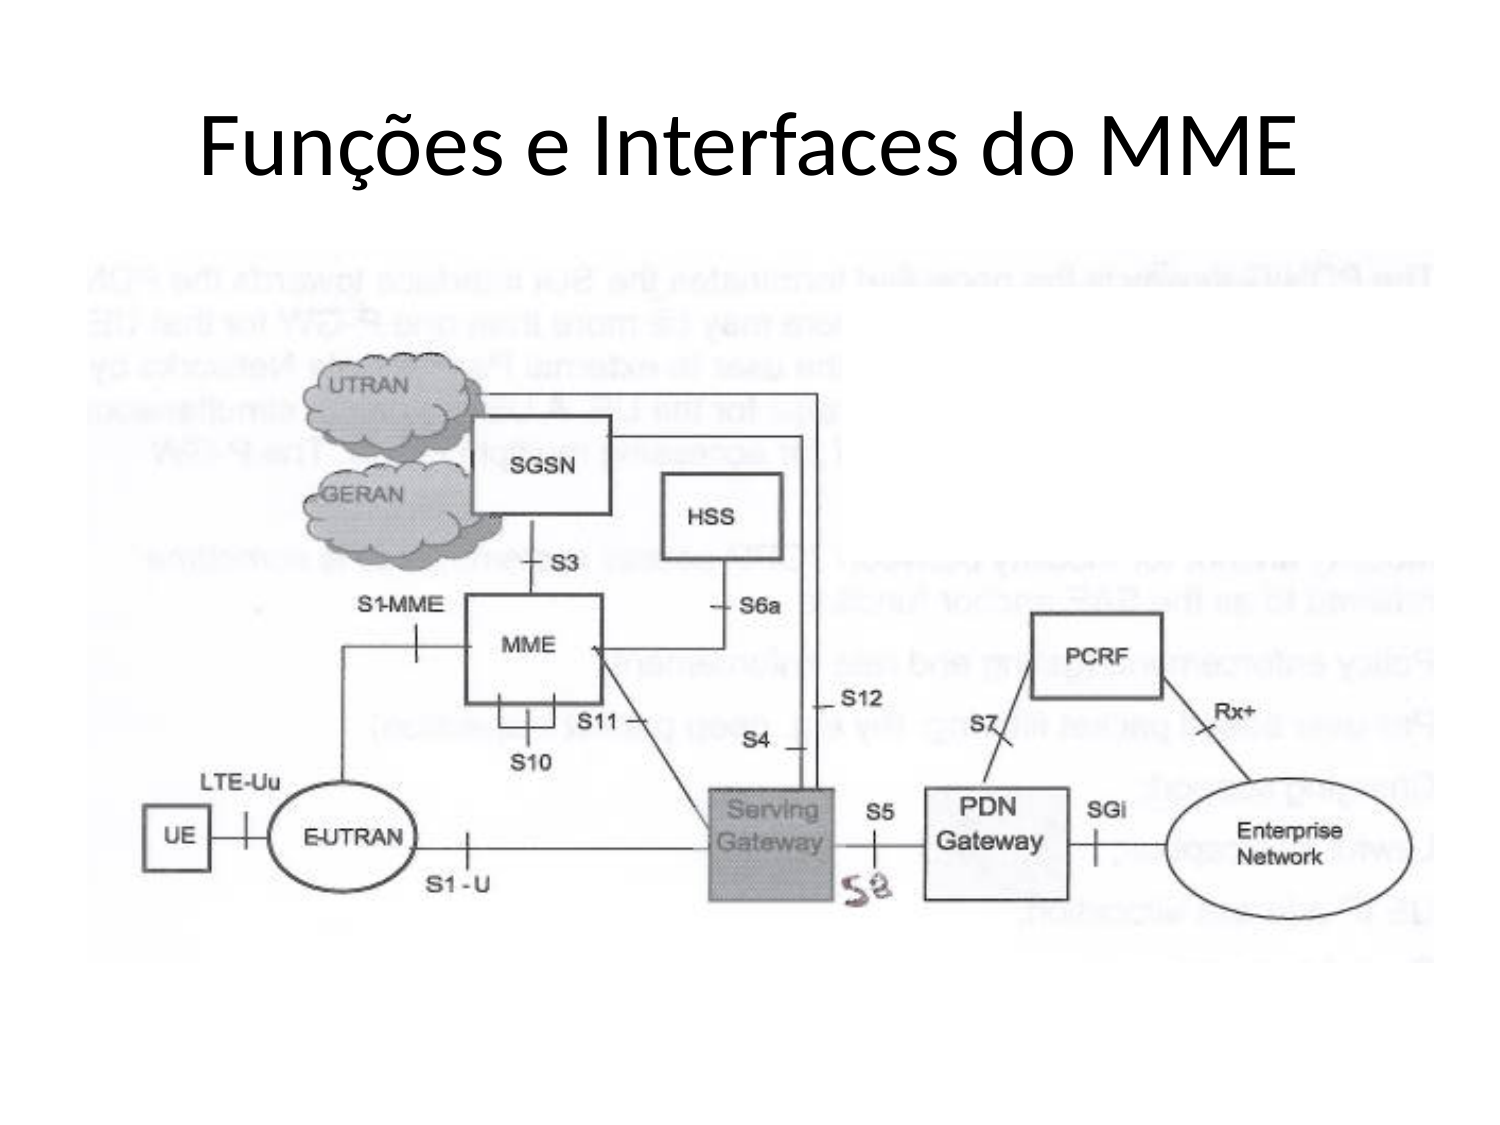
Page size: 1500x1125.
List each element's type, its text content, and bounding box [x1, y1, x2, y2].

picture [87, 249, 1435, 963]
title Funções e Interfaces do MME [75, 45, 1425, 233]
